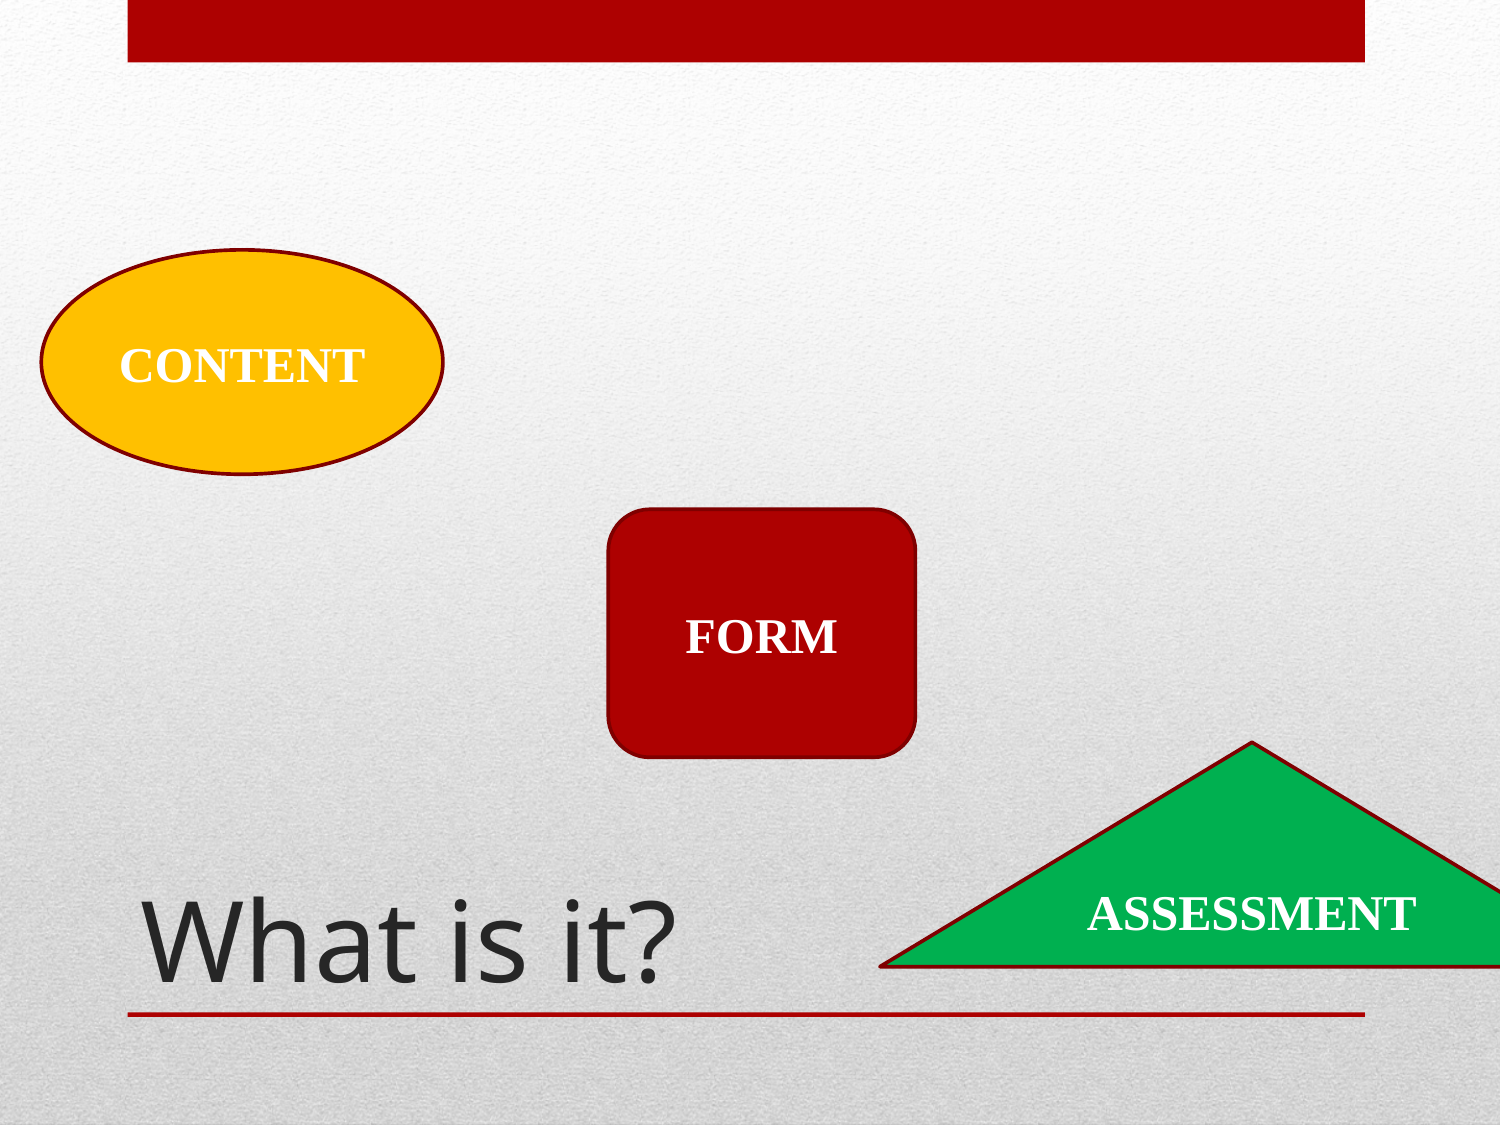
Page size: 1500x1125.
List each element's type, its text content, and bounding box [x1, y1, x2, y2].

text_box CONTENT [39, 248, 445, 477]
title What is it? [125, 750, 1238, 1013]
text_box FORM [606, 507, 918, 760]
text_box ASSESSMENT [878, 740, 1500, 969]
